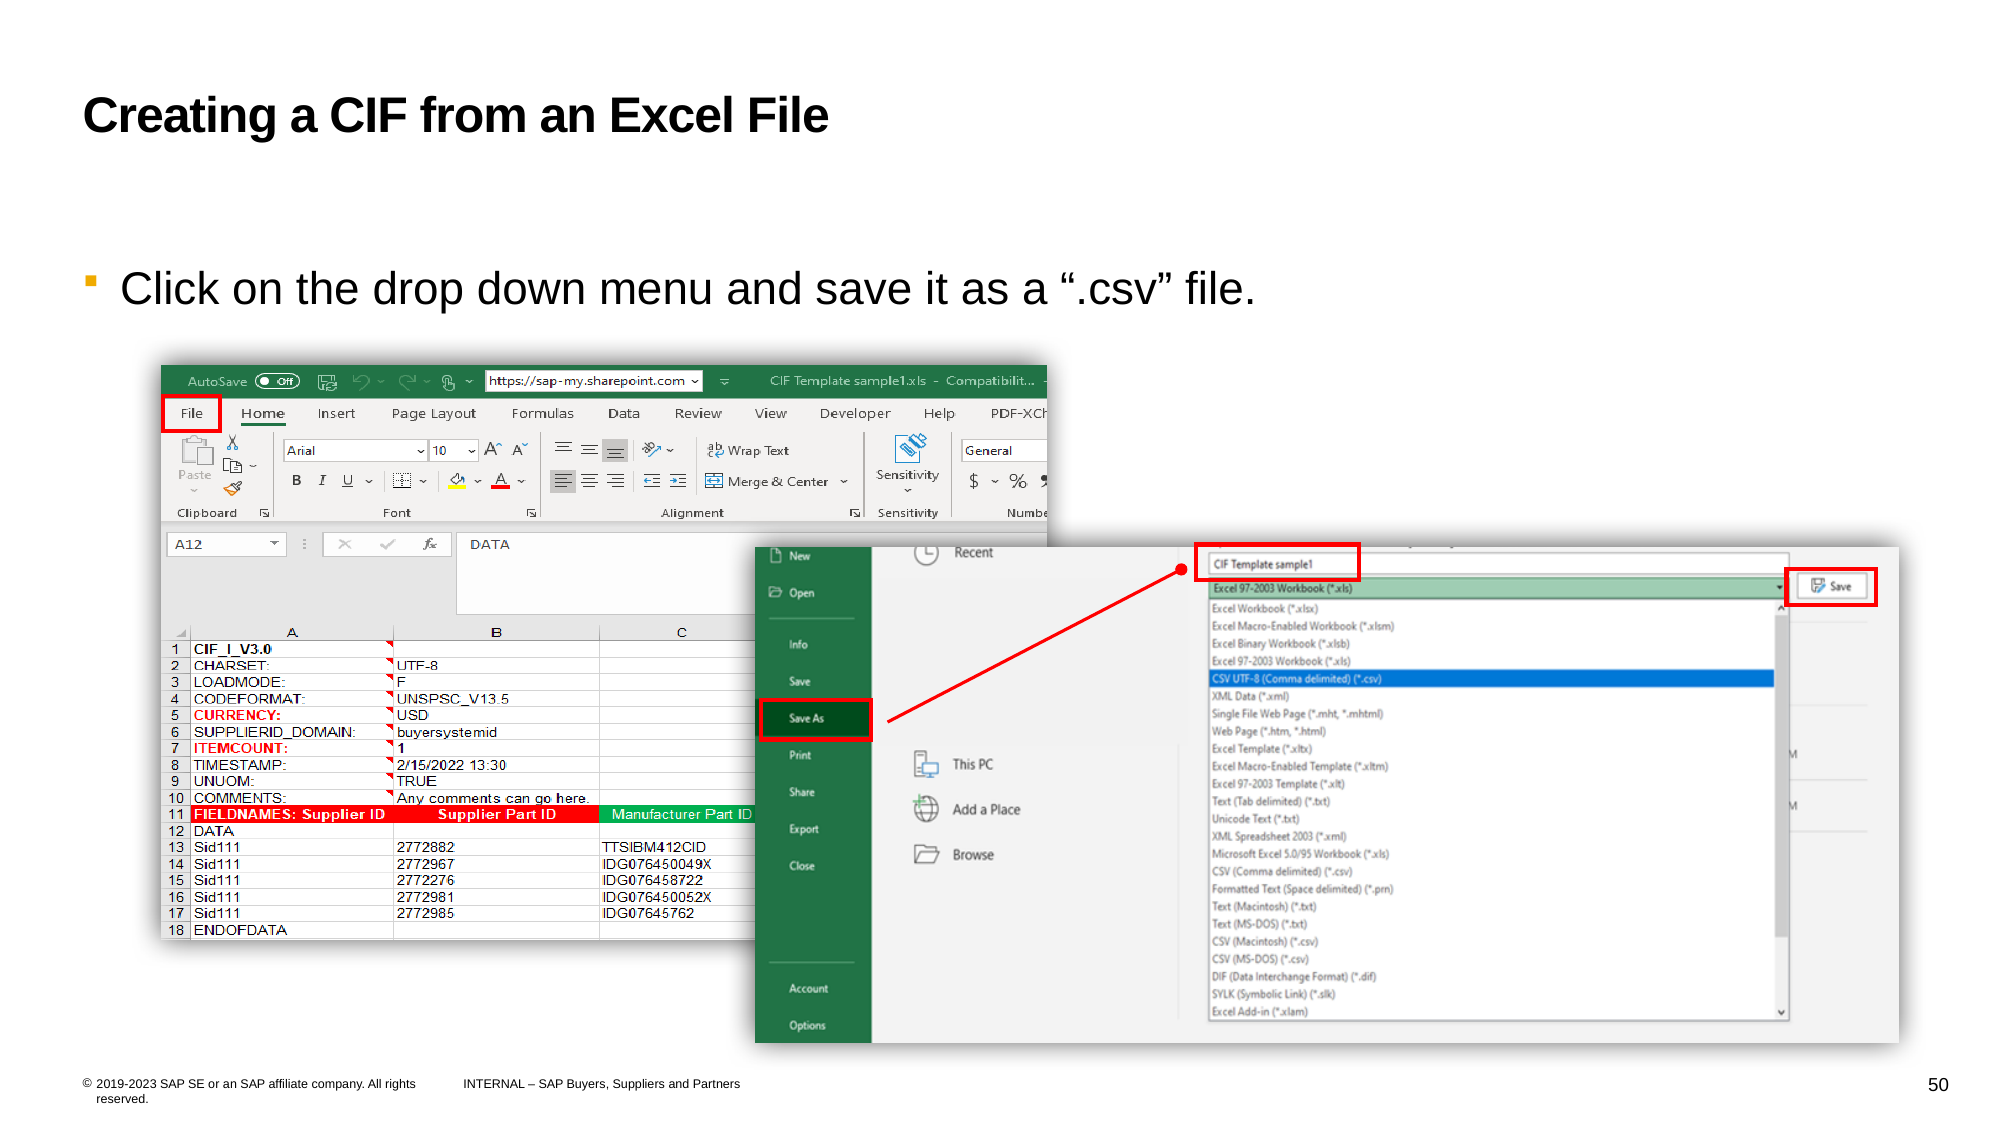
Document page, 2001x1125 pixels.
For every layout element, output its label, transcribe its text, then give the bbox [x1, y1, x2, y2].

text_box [887, 569, 1182, 723]
title Creating a CIF from an Excel File [82, 82, 1918, 144]
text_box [755, 546, 1899, 1043]
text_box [161, 364, 1047, 941]
list Click on the drop down menu and save it as a “.csv” file. [82, 265, 1918, 1040]
